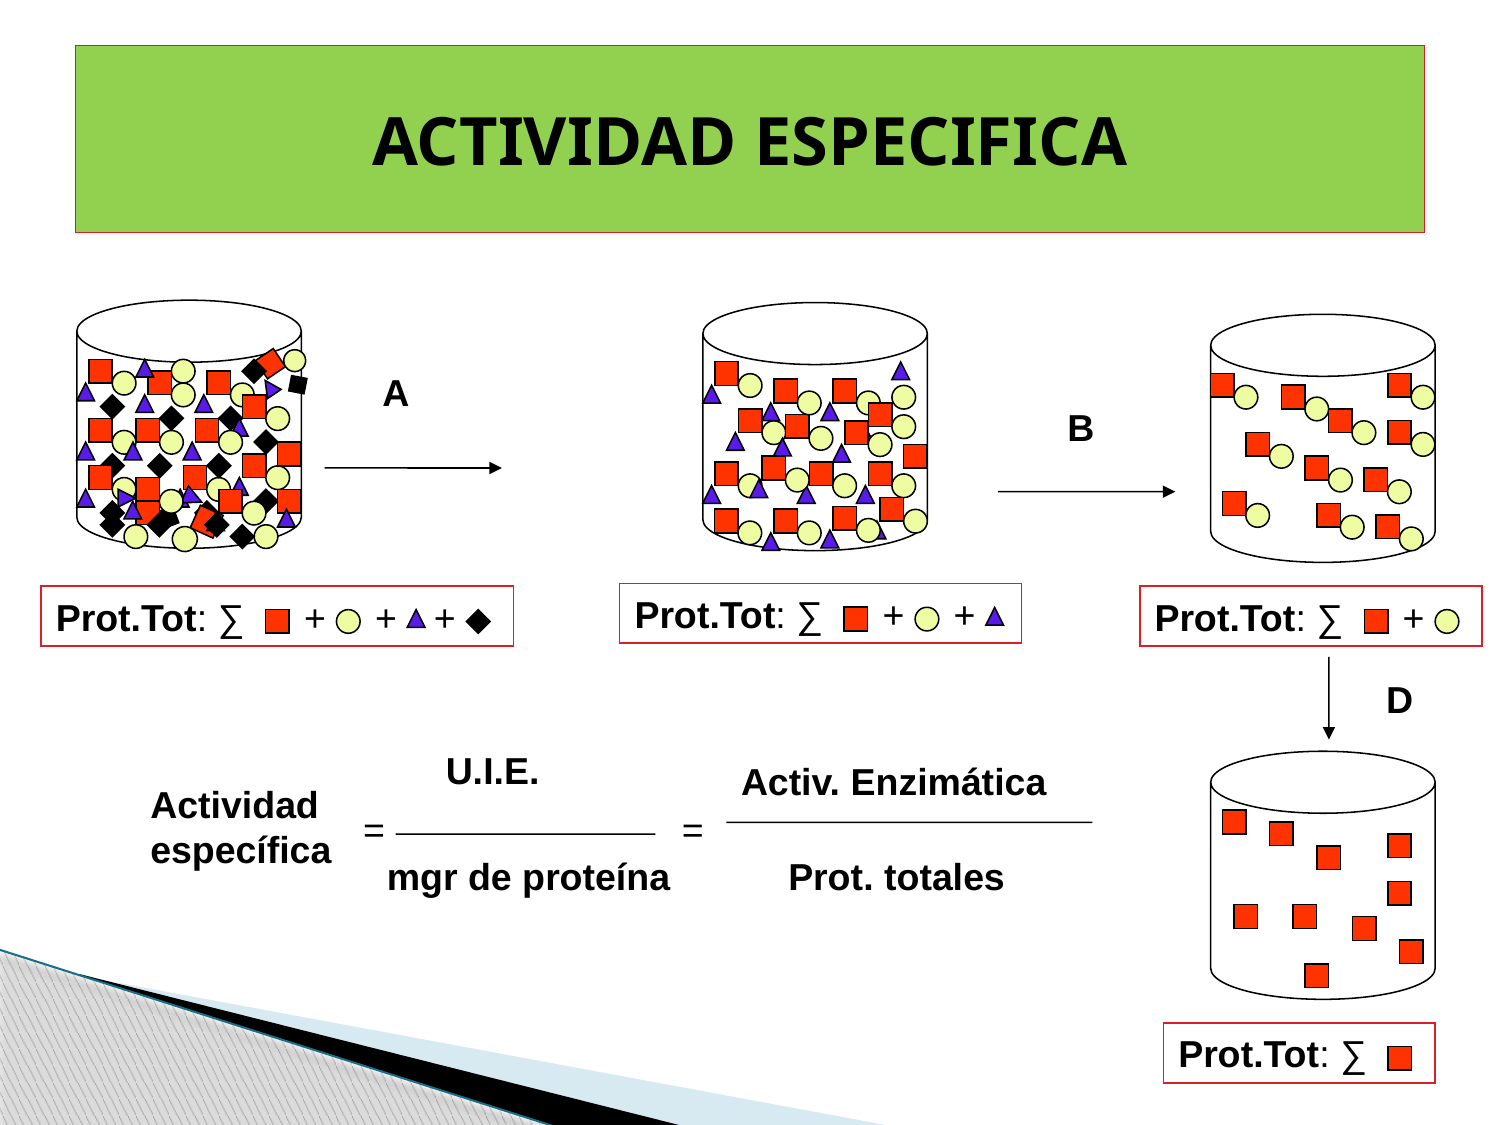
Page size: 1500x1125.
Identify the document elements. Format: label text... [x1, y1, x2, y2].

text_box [40, 585, 514, 649]
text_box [702, 302, 928, 551]
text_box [1139, 585, 1483, 649]
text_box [1210, 750, 1436, 1000]
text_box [997, 396, 1176, 492]
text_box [1163, 1022, 1436, 1086]
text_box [135, 739, 1093, 907]
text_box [1210, 314, 1436, 563]
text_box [1328, 656, 1448, 740]
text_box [76, 299, 312, 551]
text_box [619, 583, 1022, 646]
title ACTIVIDAD ESPECIFICA [75, 45, 1425, 233]
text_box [324, 361, 503, 469]
